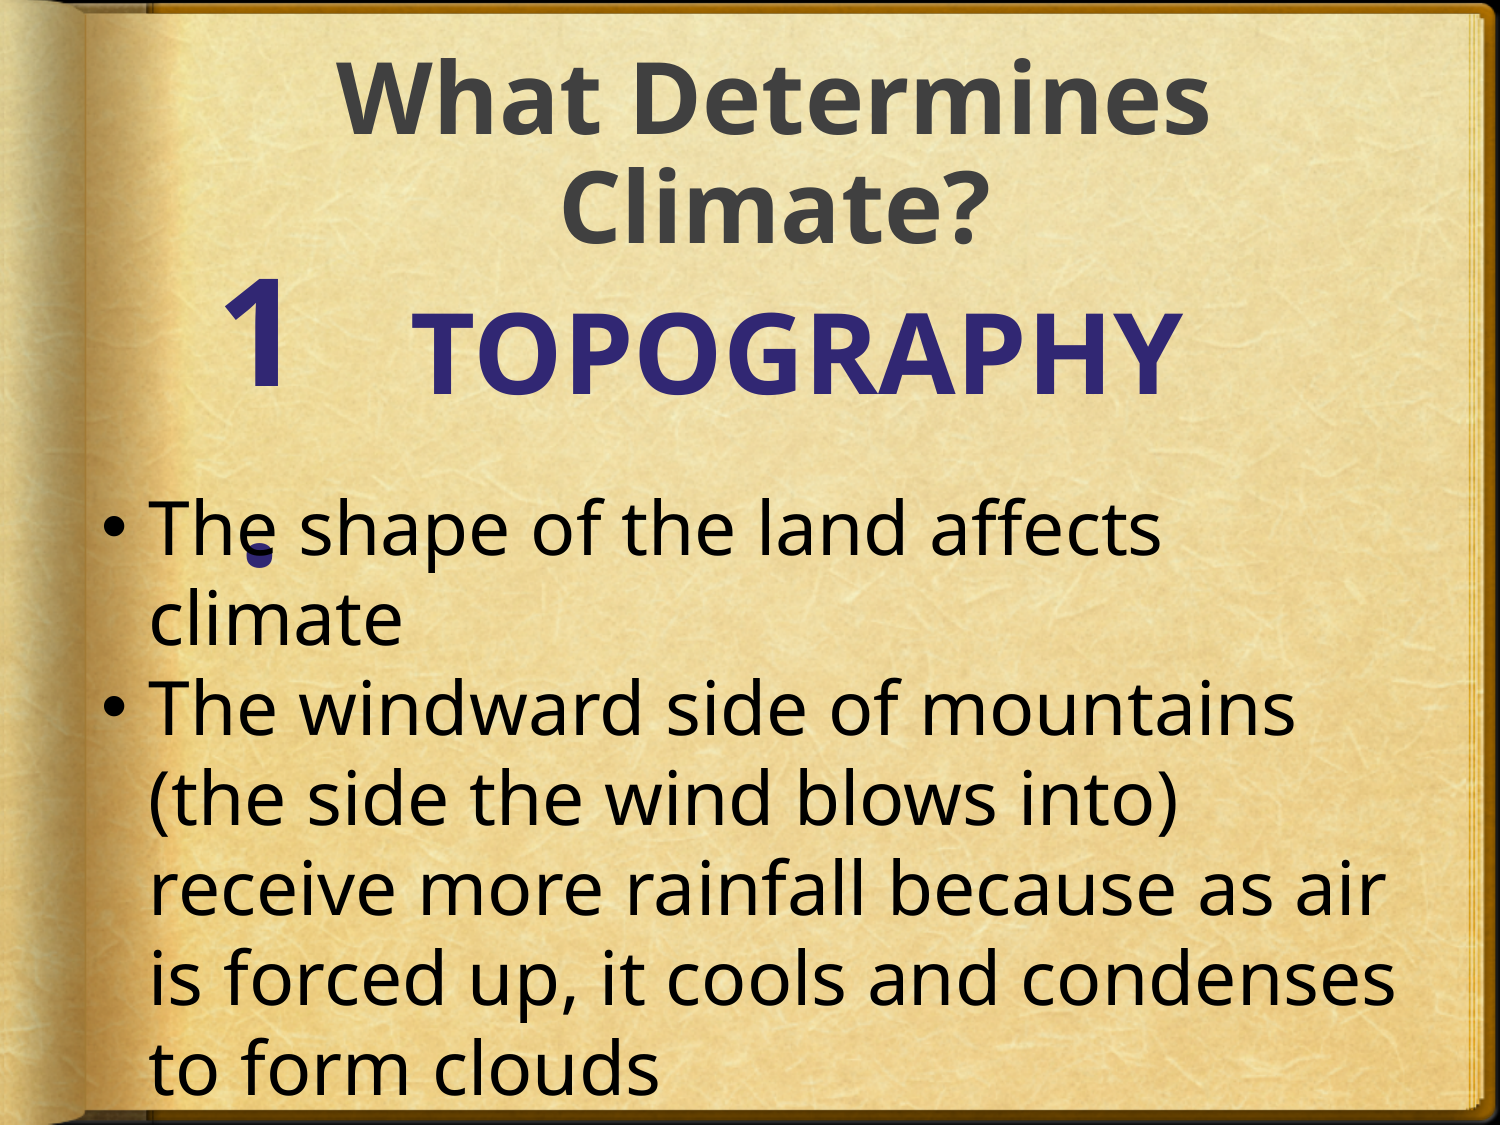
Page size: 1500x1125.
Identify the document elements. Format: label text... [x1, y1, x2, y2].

text_box The shape of the land affects climate The windward side of mountains (the side the wind blows into) receive more rainfall because as air is forced up, it cools and condenses to form clouds [87, 473, 1440, 1125]
text_box 1. [182, 228, 337, 473]
picture [0, 0, 1500, 1125]
text_box Topography [363, 274, 1231, 425]
title What Determines Climate? [178, 45, 1372, 265]
